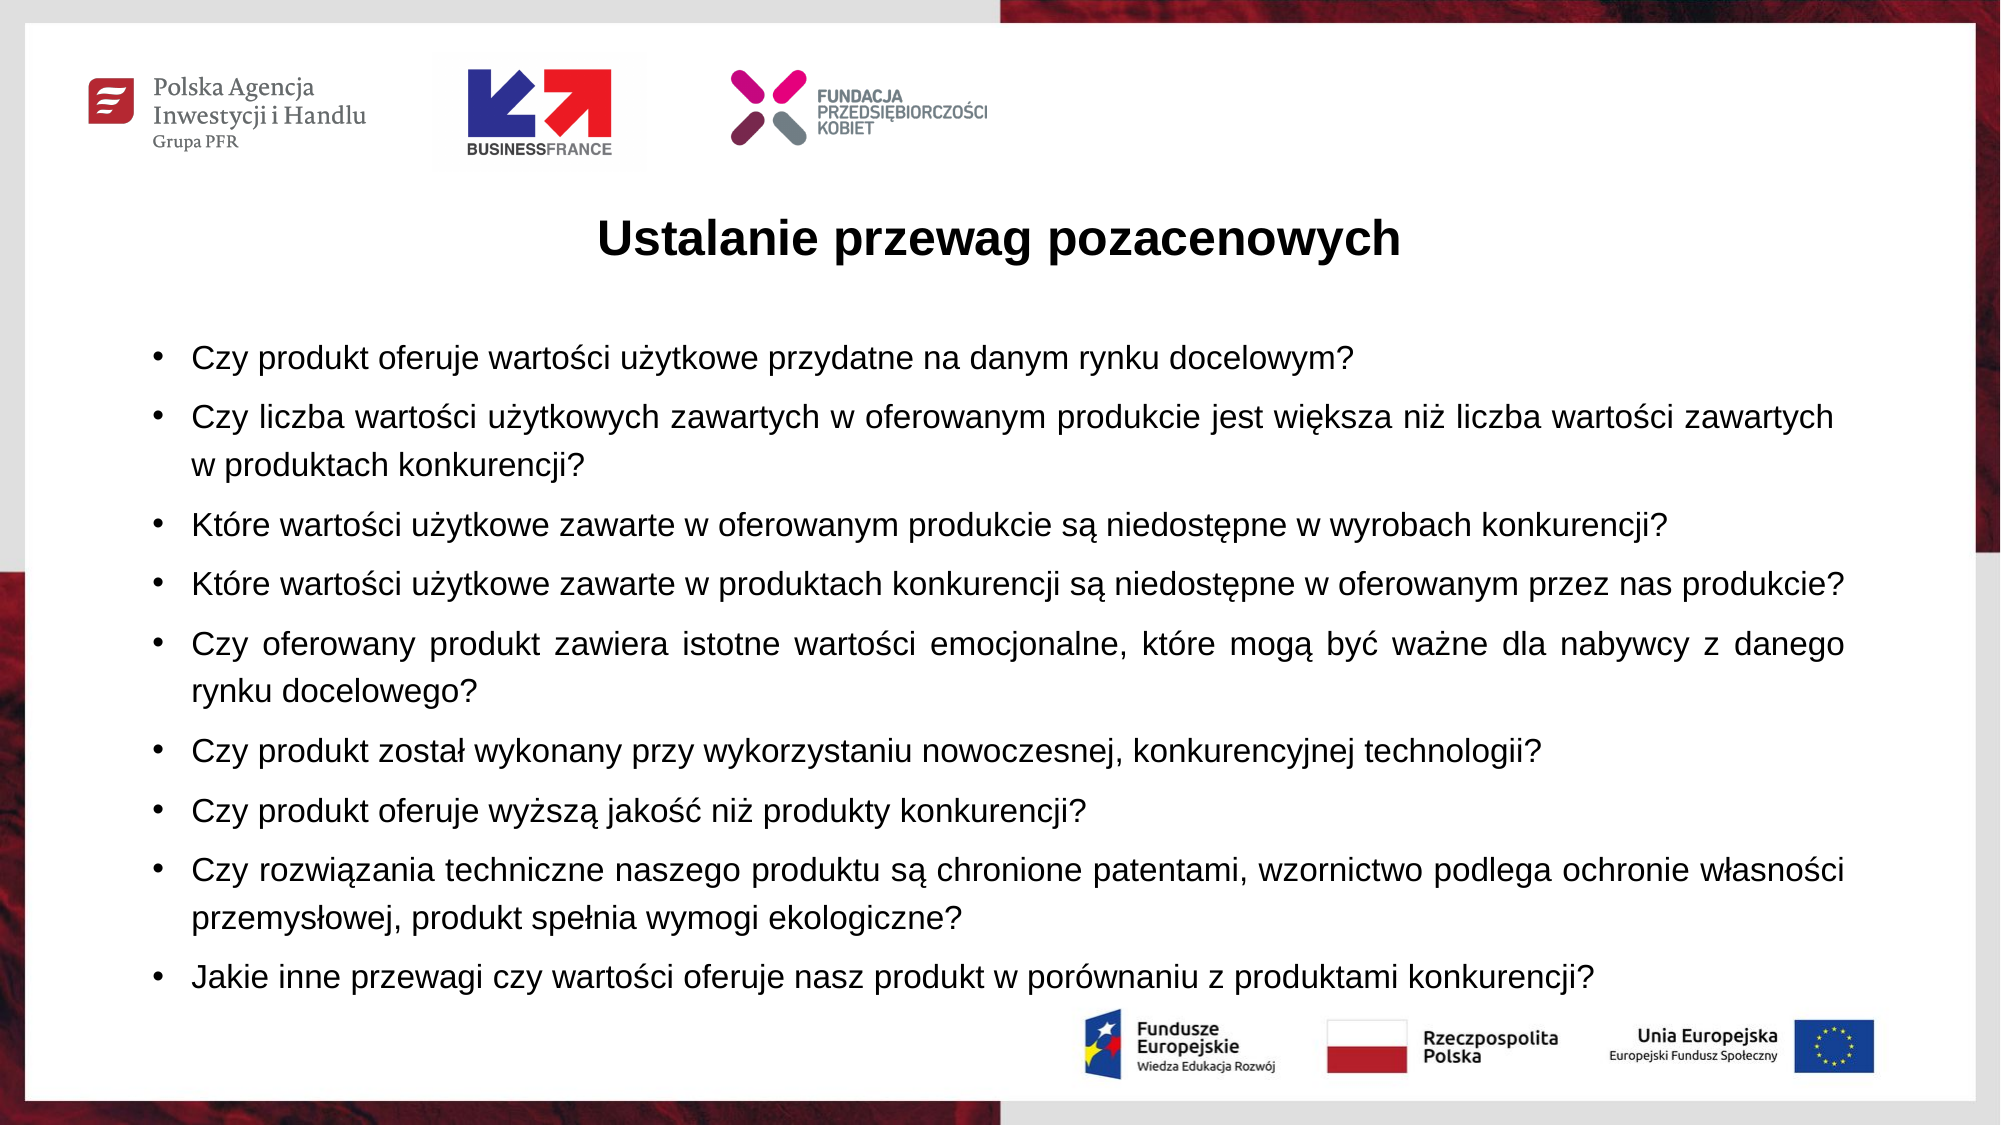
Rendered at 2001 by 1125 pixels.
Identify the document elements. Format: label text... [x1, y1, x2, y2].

title Ustalanie przewag pozacenowych [137, 130, 1863, 320]
picture [0, 0, 2001, 1125]
list Czy produkt oferuje wartości użytkowe przydatne na danym rynku docelowym? Czy liczba wartości użytkowych zawartych w oferowanym produkcie jest większa niż liczba wartości zawartych w produktach konkurencji? Które wartości użytkowe zawarte w oferowanym produkcie są niedostępne w wyrobach konkurencji? Które wartości użytkowe zawarte w produktach konkurencji są niedostępne w oferowanym przez nas produkcie? Czy oferowany produkt zawiera istotne wartości emocjonalne, które mogą być ważne dla nabywcy z danego rynku docelowego? Czy produkt został wykonany przy wykorzystaniu nowoczesnej, konkurencyjnej technologii? Czy produkt oferuje wyższą jakość niż produkty konkurencji? Czy rozwiązania techniczne naszego produktu są chronione patentami, wzornictwo podlega ochronie własności przemysłowej, produkt spełnia wymogi ekologiczne? Jakie inne przewagi czy wartości oferuje nasz produkt w porównaniu z produktami konkurencji? [137, 320, 1863, 1035]
